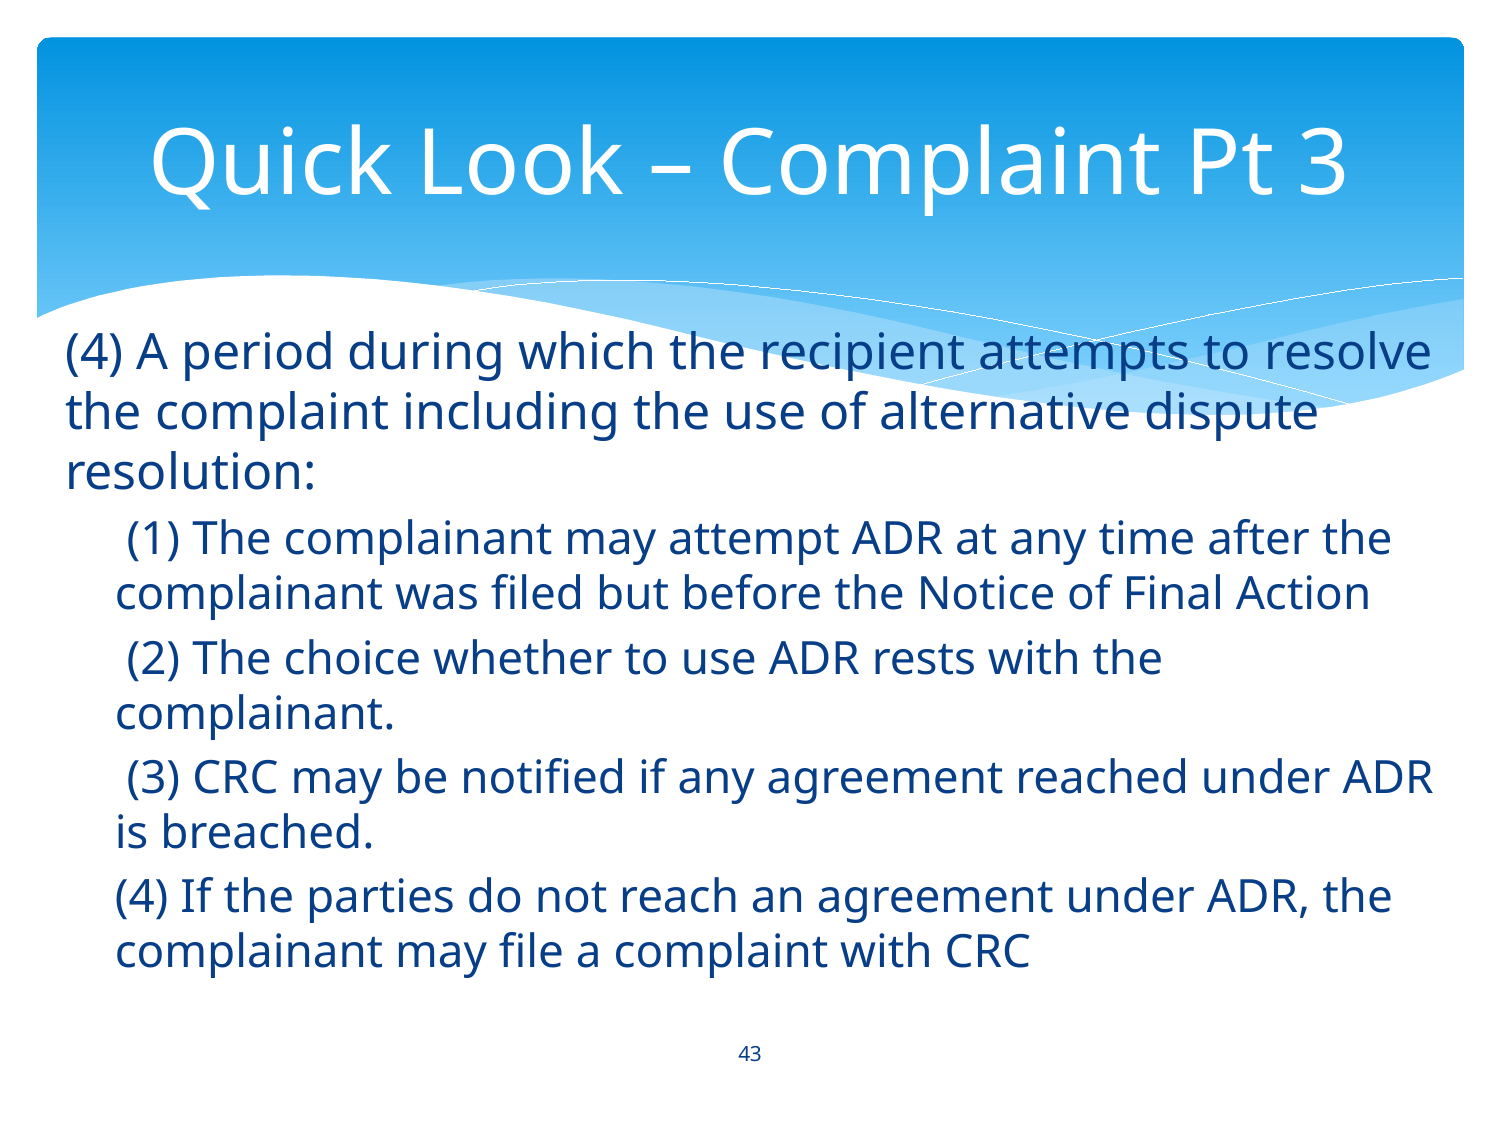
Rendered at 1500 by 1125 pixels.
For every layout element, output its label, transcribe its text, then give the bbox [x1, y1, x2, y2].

list (4) A period during which the recipient attempts to resolve the complaint including the use of alternative dispute resolution: (1) The complainant may attempt ADR at any time after the complainant was filed but before the Notice of Final Action (2) The choice whether to use ADR rests with the complainant. (3) CRC may be notified if any agreement reached under ADR is breached. (4) If the parties do not reach an agreement under ADR, the complainant may file a complaint with CRC [50, 312, 1450, 1005]
title Quick Look – Complaint Pt 3 [75, 55, 1425, 261]
slide_number 43 [654, 1025, 846, 1086]
